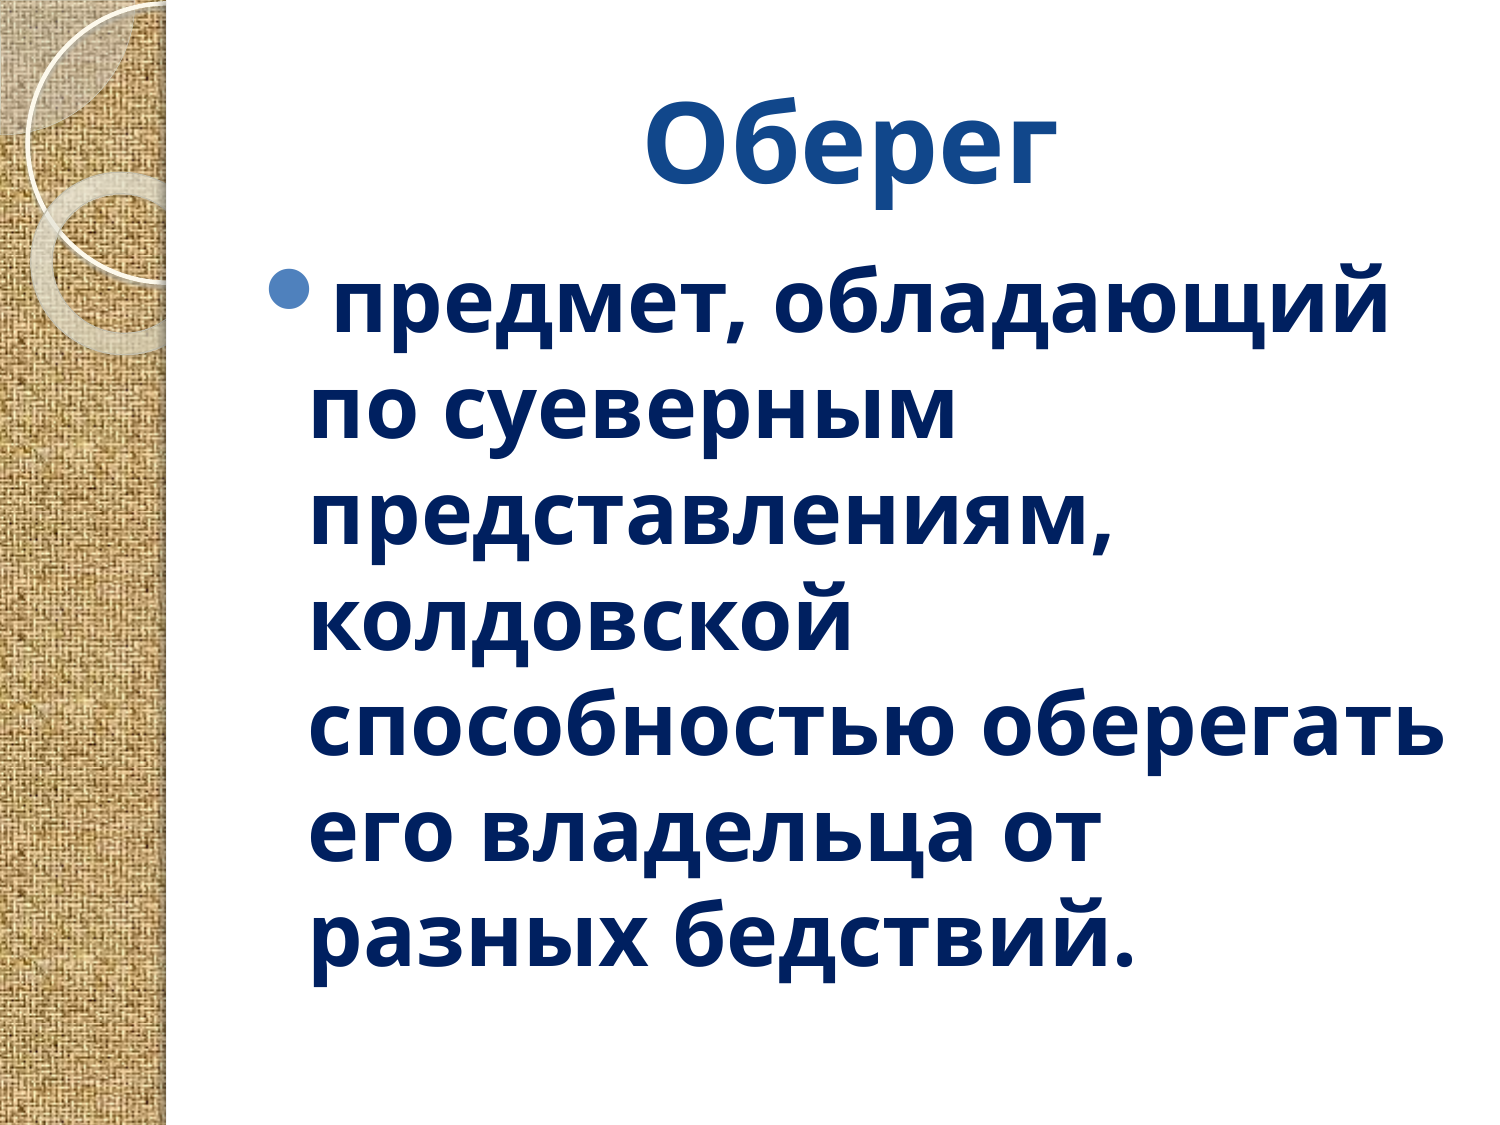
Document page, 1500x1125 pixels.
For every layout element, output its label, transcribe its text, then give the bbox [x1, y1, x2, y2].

list предмет, обладающий по суеверным представлениям, колдовской способностью оберегать его владельца от разных бедствий. [235, 237, 1466, 1025]
title Оберег [235, 45, 1466, 233]
picture [53, 241, 160, 332]
picture [62, 195, 160, 280]
picture [136, 0, 163, 4]
picture [0, 134, 166, 1125]
picture [32, 13, 160, 207]
